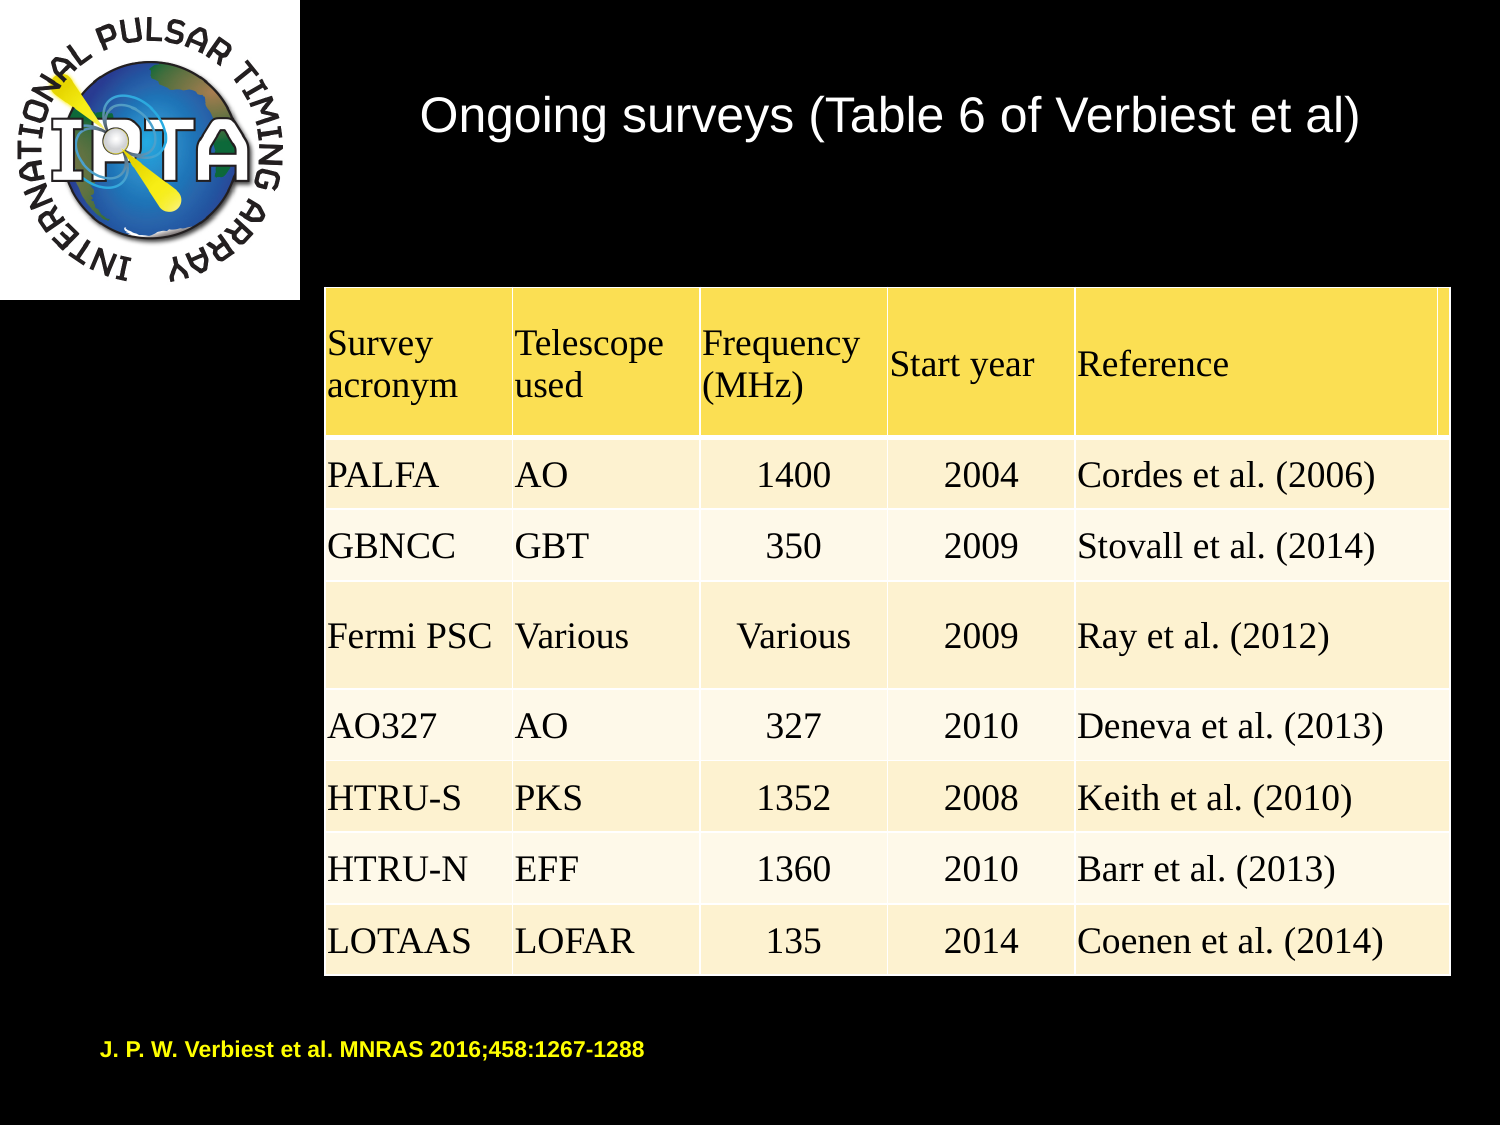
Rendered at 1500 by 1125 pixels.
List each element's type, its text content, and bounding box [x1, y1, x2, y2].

table_cell HTRU-S [326, 761, 512, 831]
table_cell AO [513, 690, 699, 760]
table_cell Various [701, 582, 887, 688]
table_cell PKS [513, 761, 699, 831]
table_cell Cordes et al. (2006) [1076, 440, 1449, 508]
table_cell 1352 [701, 761, 887, 831]
table_cell Coenen et al. (2014) [1076, 905, 1449, 974]
table_header [1438, 288, 1449, 435]
table_header Reference [1076, 288, 1437, 435]
table_cell AO [513, 440, 699, 508]
table_cell 1360 [701, 833, 887, 903]
table_cell Barr et al. (2013) [1076, 833, 1449, 903]
table_cell 135 [701, 905, 887, 974]
table_cell Deneva et al. (2013) [1076, 690, 1449, 760]
table_cell Keith et al. (2010) [1076, 761, 1449, 831]
table_cell 2008 [888, 761, 1074, 831]
table_header Telescope used [513, 288, 699, 435]
text_box Ongoing surveys (Table 6 of Verbiest et al) [404, 74, 1377, 150]
table_cell Stovall et al. (2014) [1076, 510, 1449, 580]
table_cell Various [513, 582, 699, 688]
table_cell Ray et al. (2012) [1076, 582, 1449, 688]
table_cell 2010 [888, 690, 1074, 760]
text_box J. P. W. Verbiest et al. MNRAS 2016;458:1267-1288 [99, 1037, 743, 1076]
table_cell 2010 [888, 833, 1074, 903]
table_header Frequency (MHz) [701, 288, 887, 435]
picture [0, 0, 300, 300]
table_cell 350 [701, 510, 887, 580]
table_cell EFF [513, 833, 699, 903]
table_cell AO327 [326, 690, 512, 760]
table_cell 2014 [888, 905, 1074, 974]
table_cell HTRU-N [326, 833, 512, 903]
table_cell 327 [701, 690, 887, 760]
table_cell LOFAR [513, 905, 699, 974]
table_cell LOTAAS [326, 905, 512, 974]
table_header Start year [888, 288, 1074, 435]
table_cell 2009 [888, 582, 1074, 688]
table_cell GBT [513, 510, 699, 580]
table_cell 2004 [888, 440, 1074, 508]
table_cell 2009 [888, 510, 1074, 580]
table_cell GBNCC [326, 510, 512, 580]
table_cell 1400 [701, 440, 887, 508]
table_header Survey acronym [326, 288, 512, 435]
table_cell PALFA [326, 440, 512, 508]
table_cell Fermi PSC [326, 582, 512, 688]
